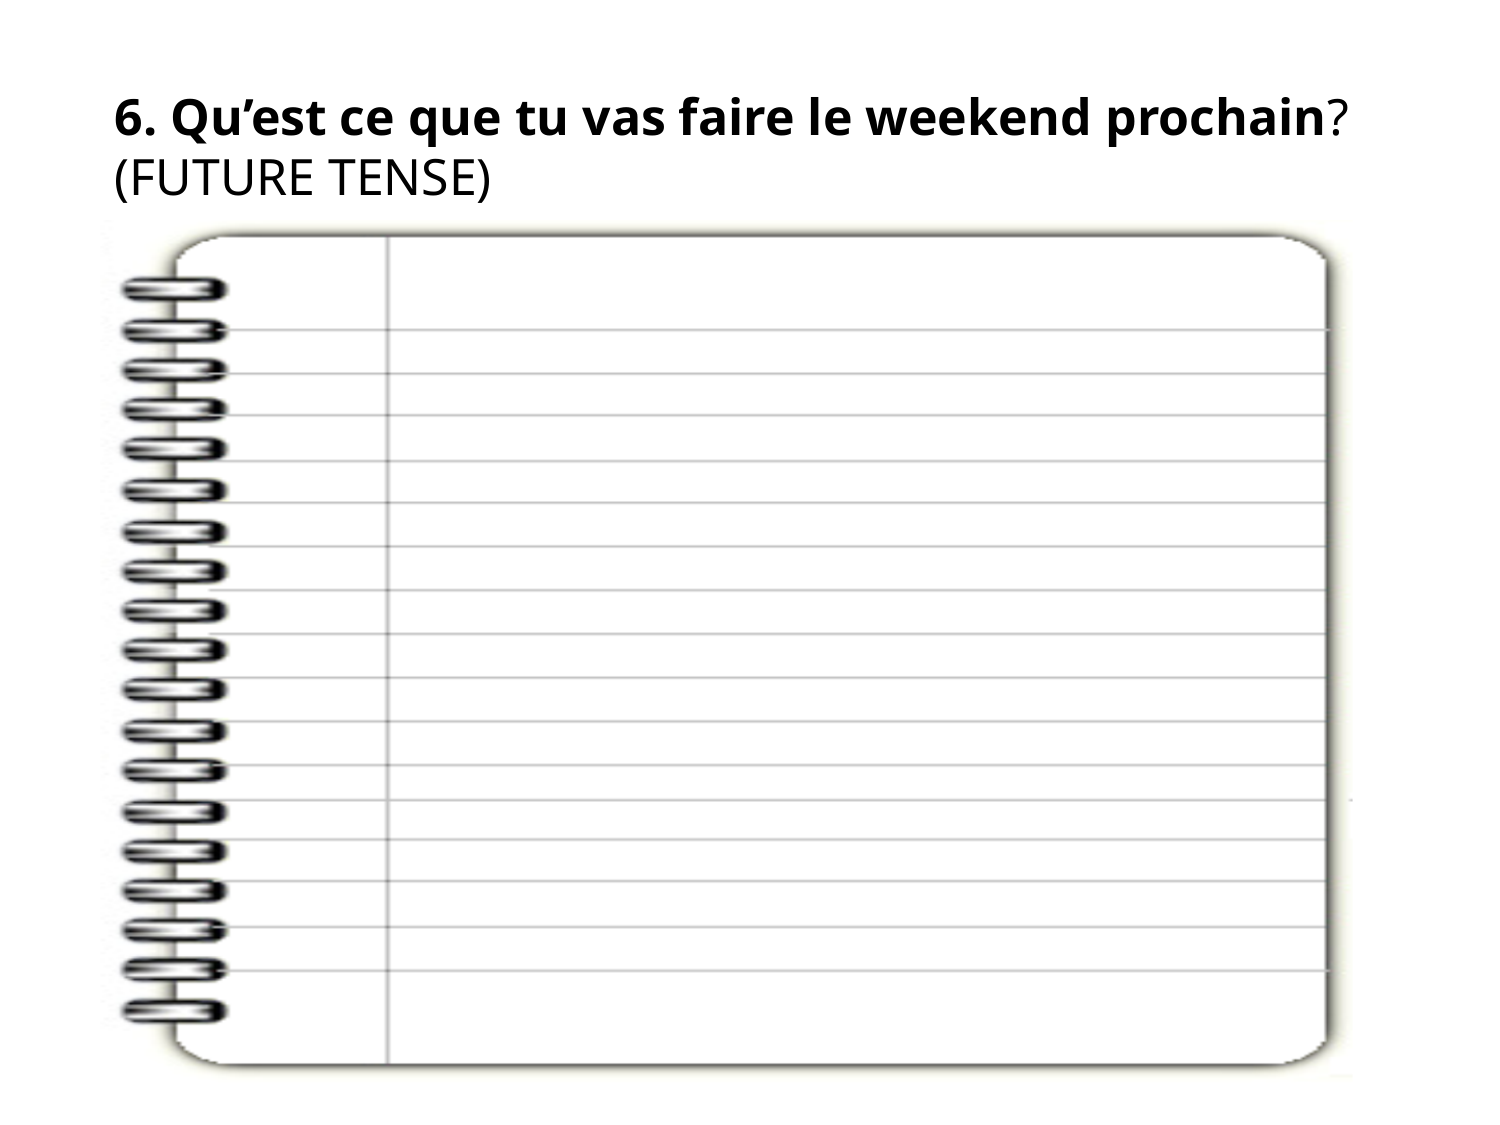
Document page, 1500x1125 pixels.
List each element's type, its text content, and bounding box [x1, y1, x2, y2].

picture [102, 24, 1352, 1125]
text_box 6. Qu’est ce que tu vas faire le weekend prochain? (FUTURE TENSE) [100, 78, 289, 213]
text_box 6. Qu’est ce que tu vas faire le weekend prochain? (FUTURE TENSE) [1162, 78, 1436, 213]
